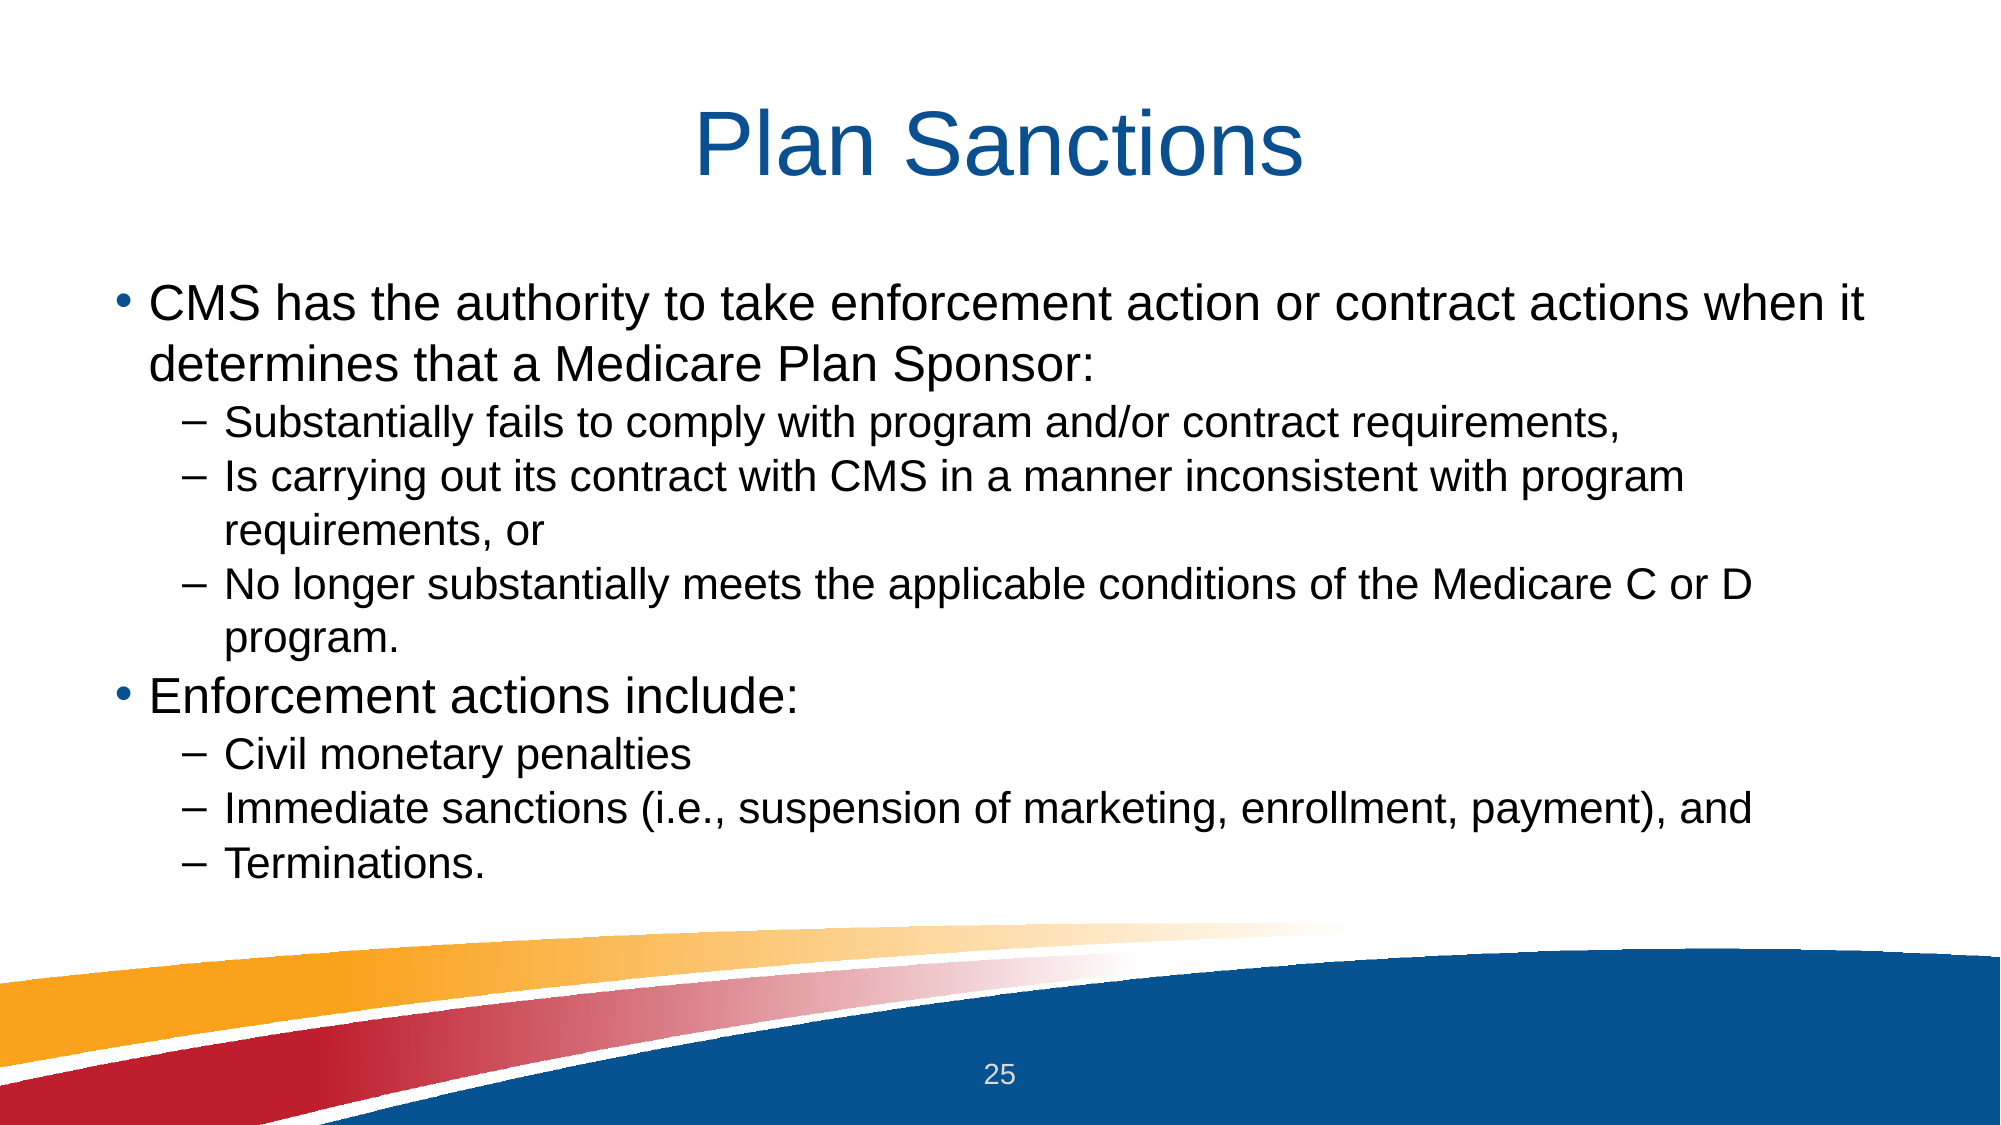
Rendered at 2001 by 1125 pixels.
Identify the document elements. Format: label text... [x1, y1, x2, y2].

slide_number 25 [766, 1042, 1234, 1103]
list CMS has the authority to take enforcement action or contract actions when it determines that a Medicare Plan Sponsor: Substantially fails to comply with program and/or contract requirements, Is carrying out its contract with CMS in a manner inconsistent with program requirements, or No longer substantially meets the applicable conditions of the Medicare C or D program. Enforcement actions include: Civil monetary penalties Immediate sanctions (i.e., suspension of marketing, enrollment, payment), and Terminations. [99, 262, 1900, 900]
title Plan Sanctions [99, 45, 1900, 233]
picture [0, 887, 2000, 1125]
